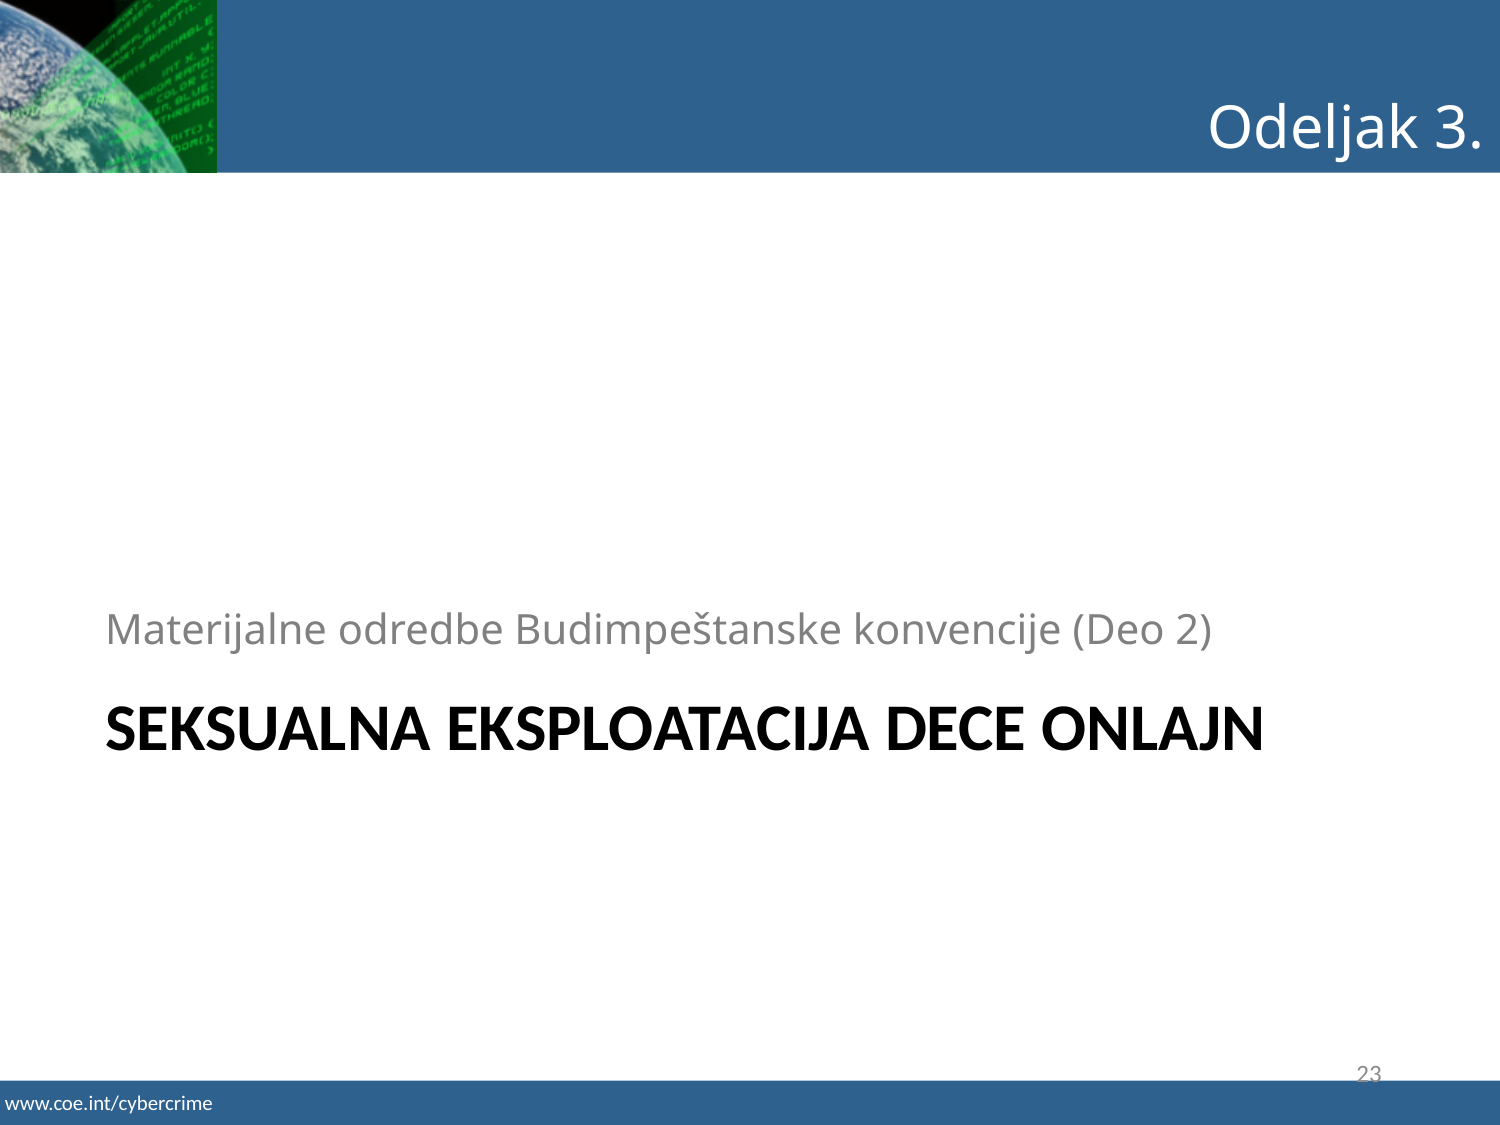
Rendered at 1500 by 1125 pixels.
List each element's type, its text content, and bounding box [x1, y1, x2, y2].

list Odeljak 3. [461, 0, 1500, 170]
picture [0, 0, 217, 173]
slide_number 23 [1059, 1042, 1397, 1103]
list Materijalne odredbe Budimpeštanske konvencije (Deo 2) [90, 601, 1385, 674]
title SEKSUALNA EKSPLOATACIJA DECE ONLAJN [90, 685, 1385, 932]
